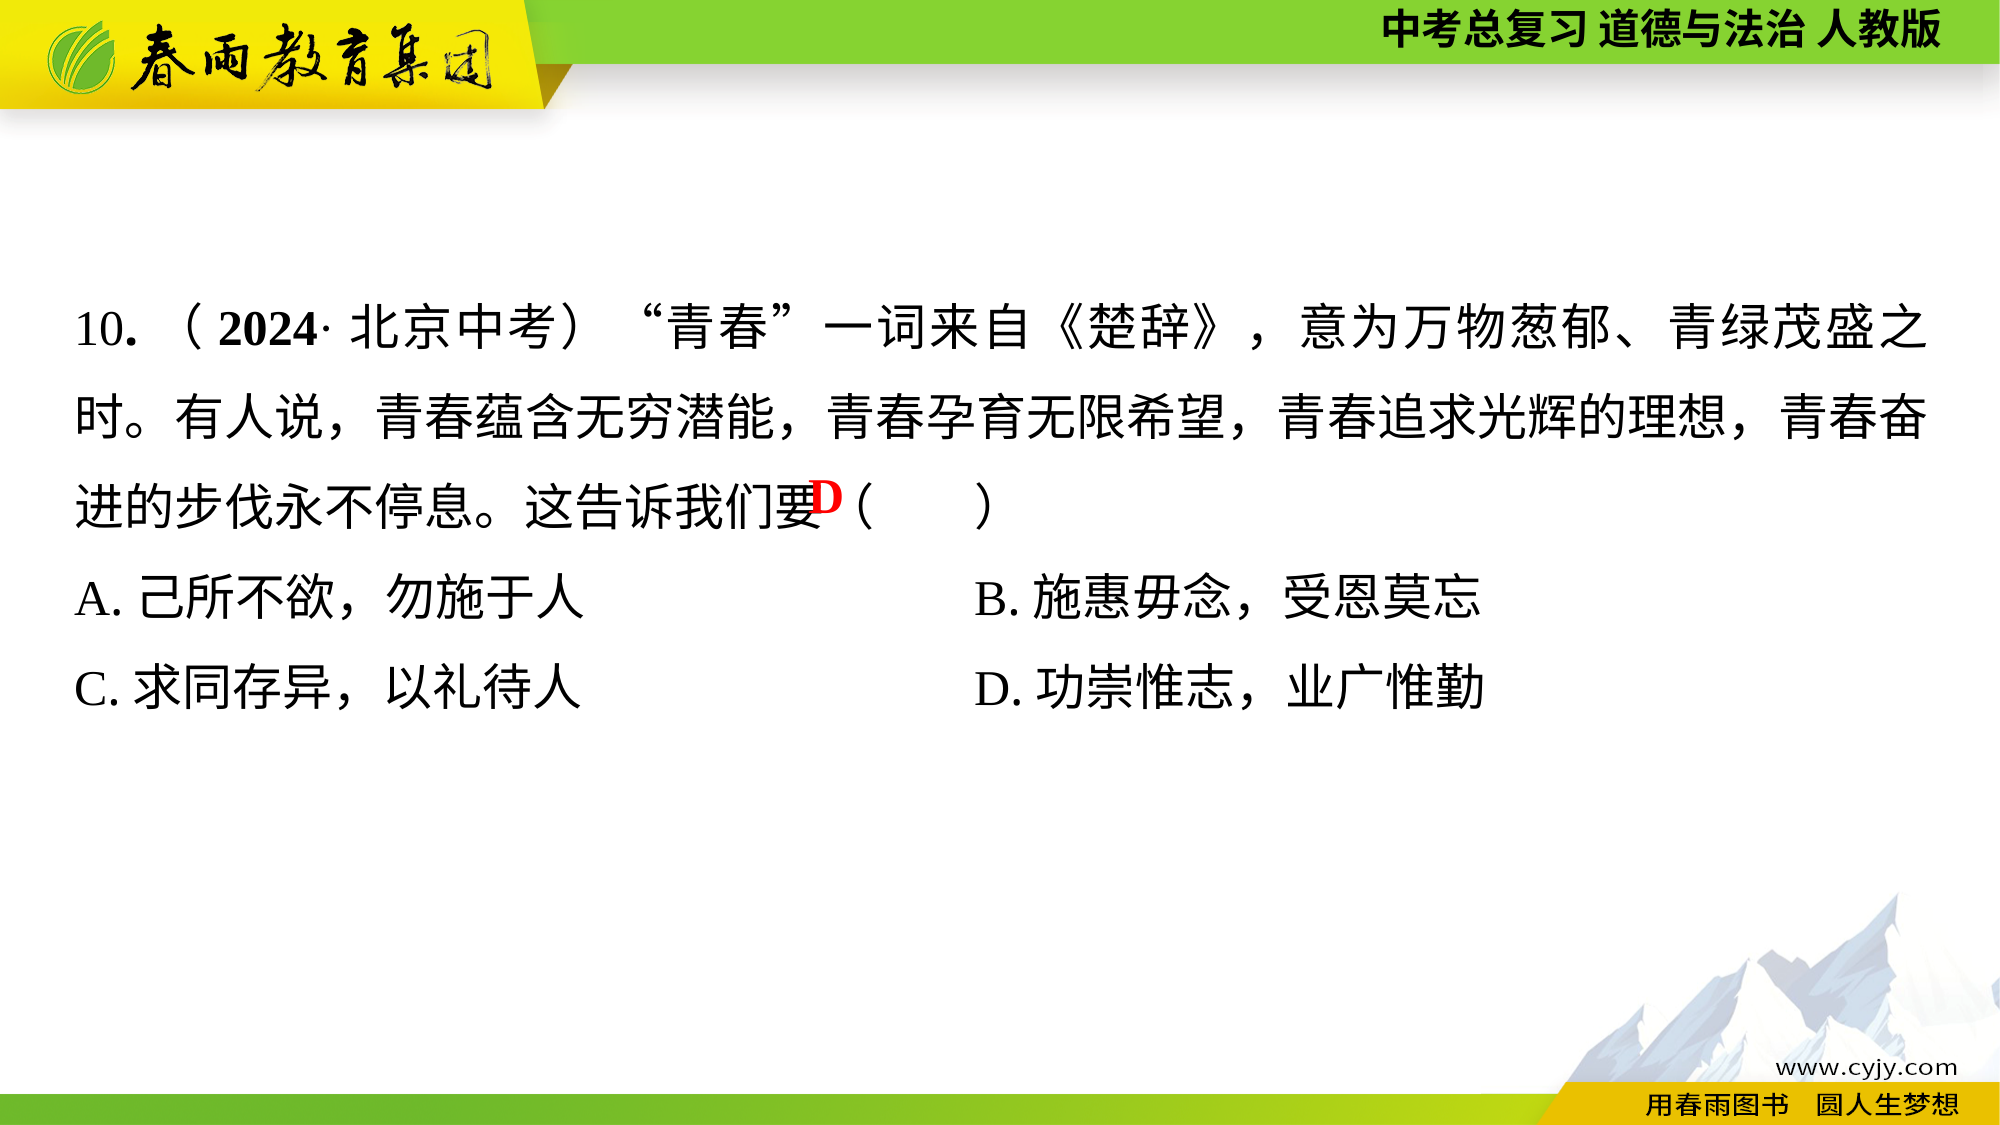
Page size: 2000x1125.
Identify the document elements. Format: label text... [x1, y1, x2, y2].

picture [0, 0, 2000, 1125]
list 10.（2024·北京中考）“青春”一词来自《楚辞》，意为万物葱郁、青绿茂盛之时。有人说，青春蕴含无穷潜能，青春孕育无限希望，青春追求光辉的理想，青春奋进的步伐永不停息。这告诉我们要（ ） A.己所不欲，勿施于人 B.施惠毋念，受恩莫忘 C.求同存异，以礼待人 D.功崇惟志，业广惟勤 [59, 258, 1944, 728]
text_box D [793, 456, 860, 532]
